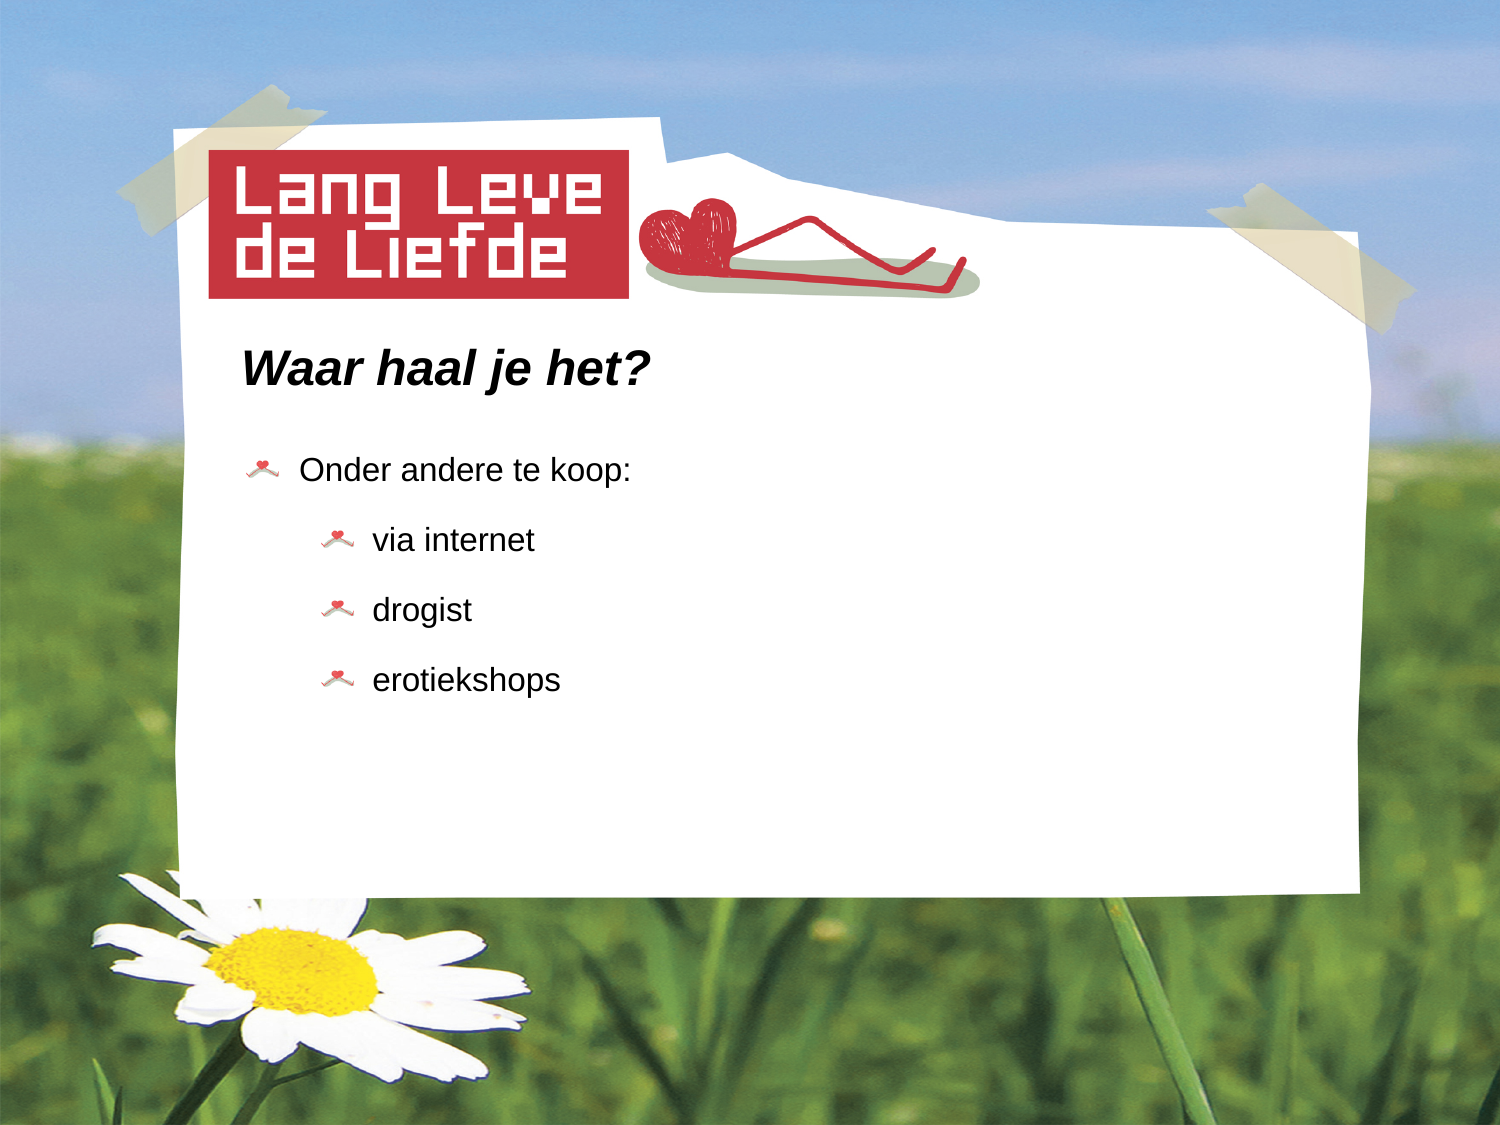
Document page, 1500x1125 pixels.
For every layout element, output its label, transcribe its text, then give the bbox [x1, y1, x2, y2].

picture [0, 0, 1500, 1125]
list Waar haal je het? Onder andere te koop: via internet drogist erotiekshops [225, 327, 1295, 889]
